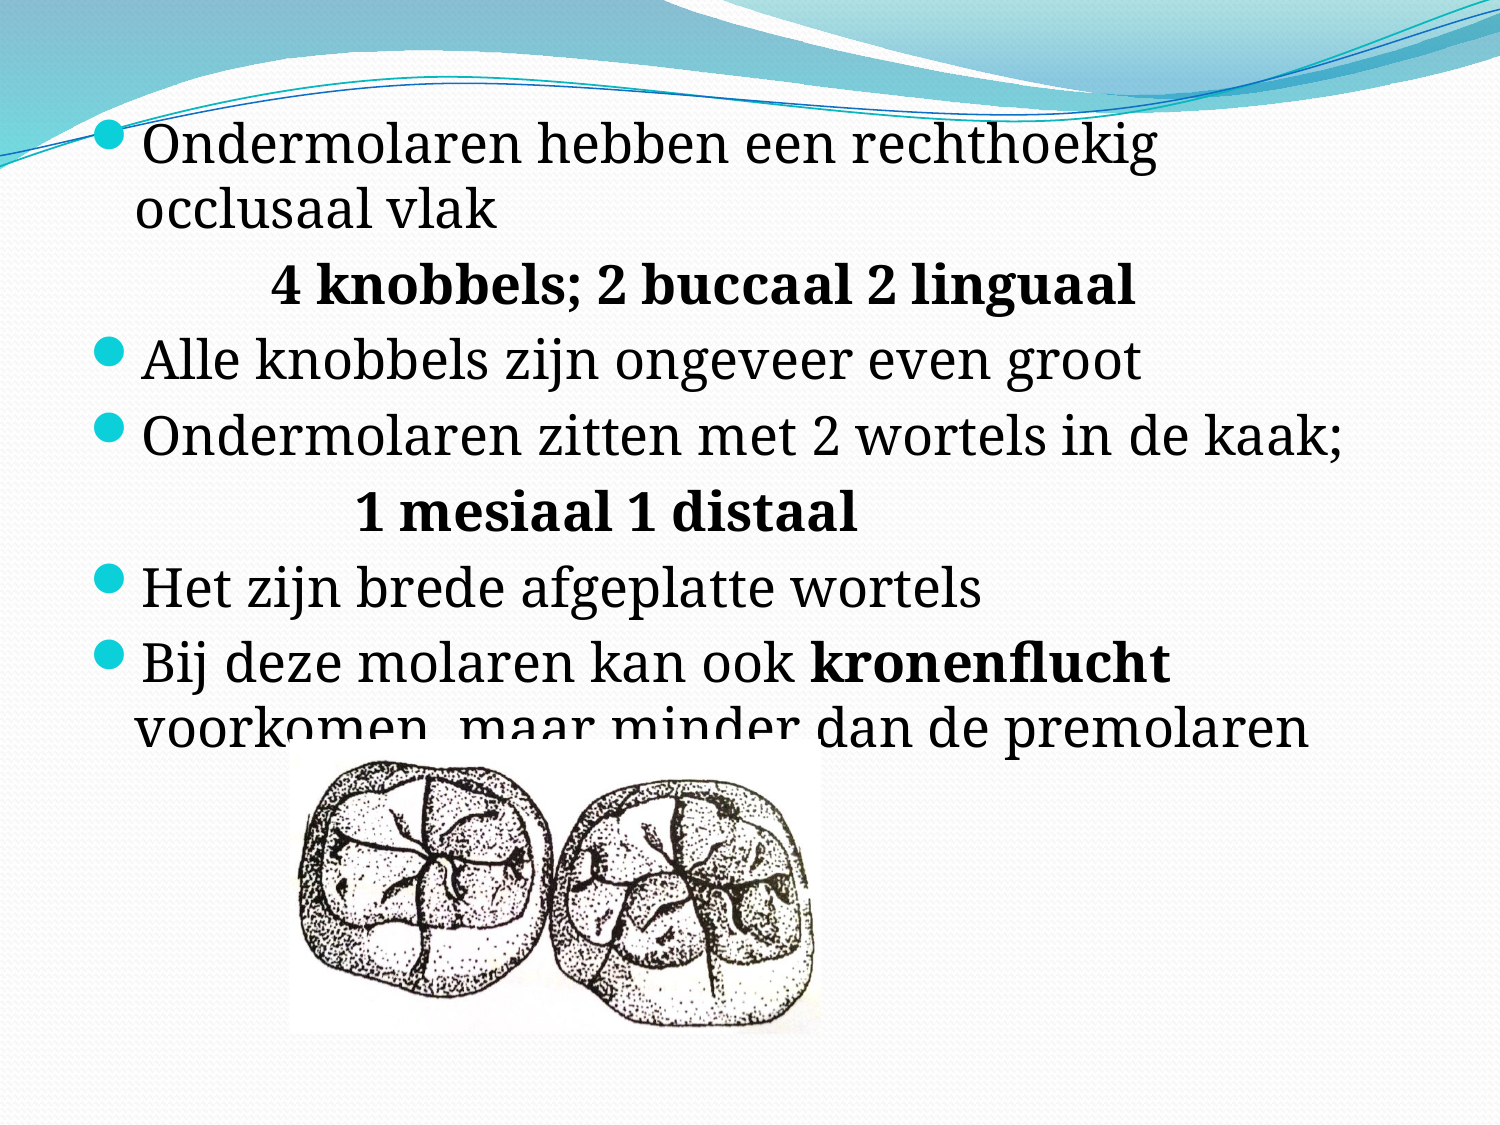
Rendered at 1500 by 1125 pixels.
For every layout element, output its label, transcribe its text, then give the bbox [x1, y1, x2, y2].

picture [289, 739, 822, 1035]
list Ondermolaren hebben een rechthoekig occlusaal vlak 4 knobbels; 2 buccaal 2 linguaal Alle knobbels zijn ongeveer even groot Ondermolaren zitten met 2 wortels in de kaak; 1 mesiaal 1 distaal Het zijn brede afgeplatte wortels Bij deze molaren kan ook kronenflucht voorkomen, maar minder dan de premolaren [75, 101, 1425, 1038]
